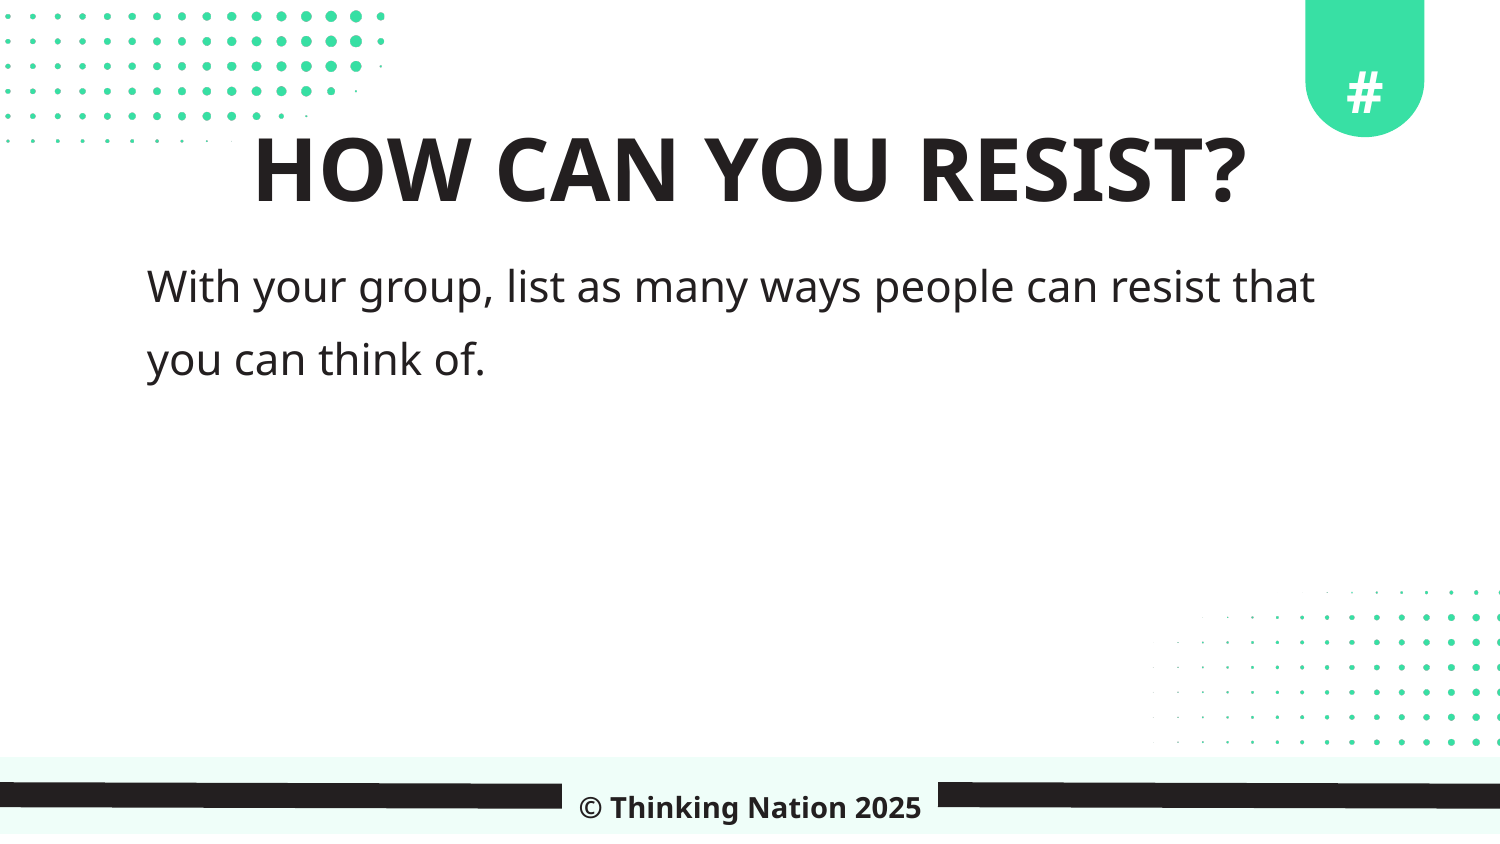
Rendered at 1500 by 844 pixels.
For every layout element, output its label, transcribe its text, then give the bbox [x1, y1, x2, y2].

text_box With your group, list as many ways people can resist that you can think of. [146, 237, 1353, 385]
text_box HOW CAN YOU RESIST? [209, 71, 1291, 219]
text_box [0, 0, 385, 144]
text_box [1128, 590, 1500, 755]
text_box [1300, 0, 1430, 138]
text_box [0, 756, 1500, 835]
